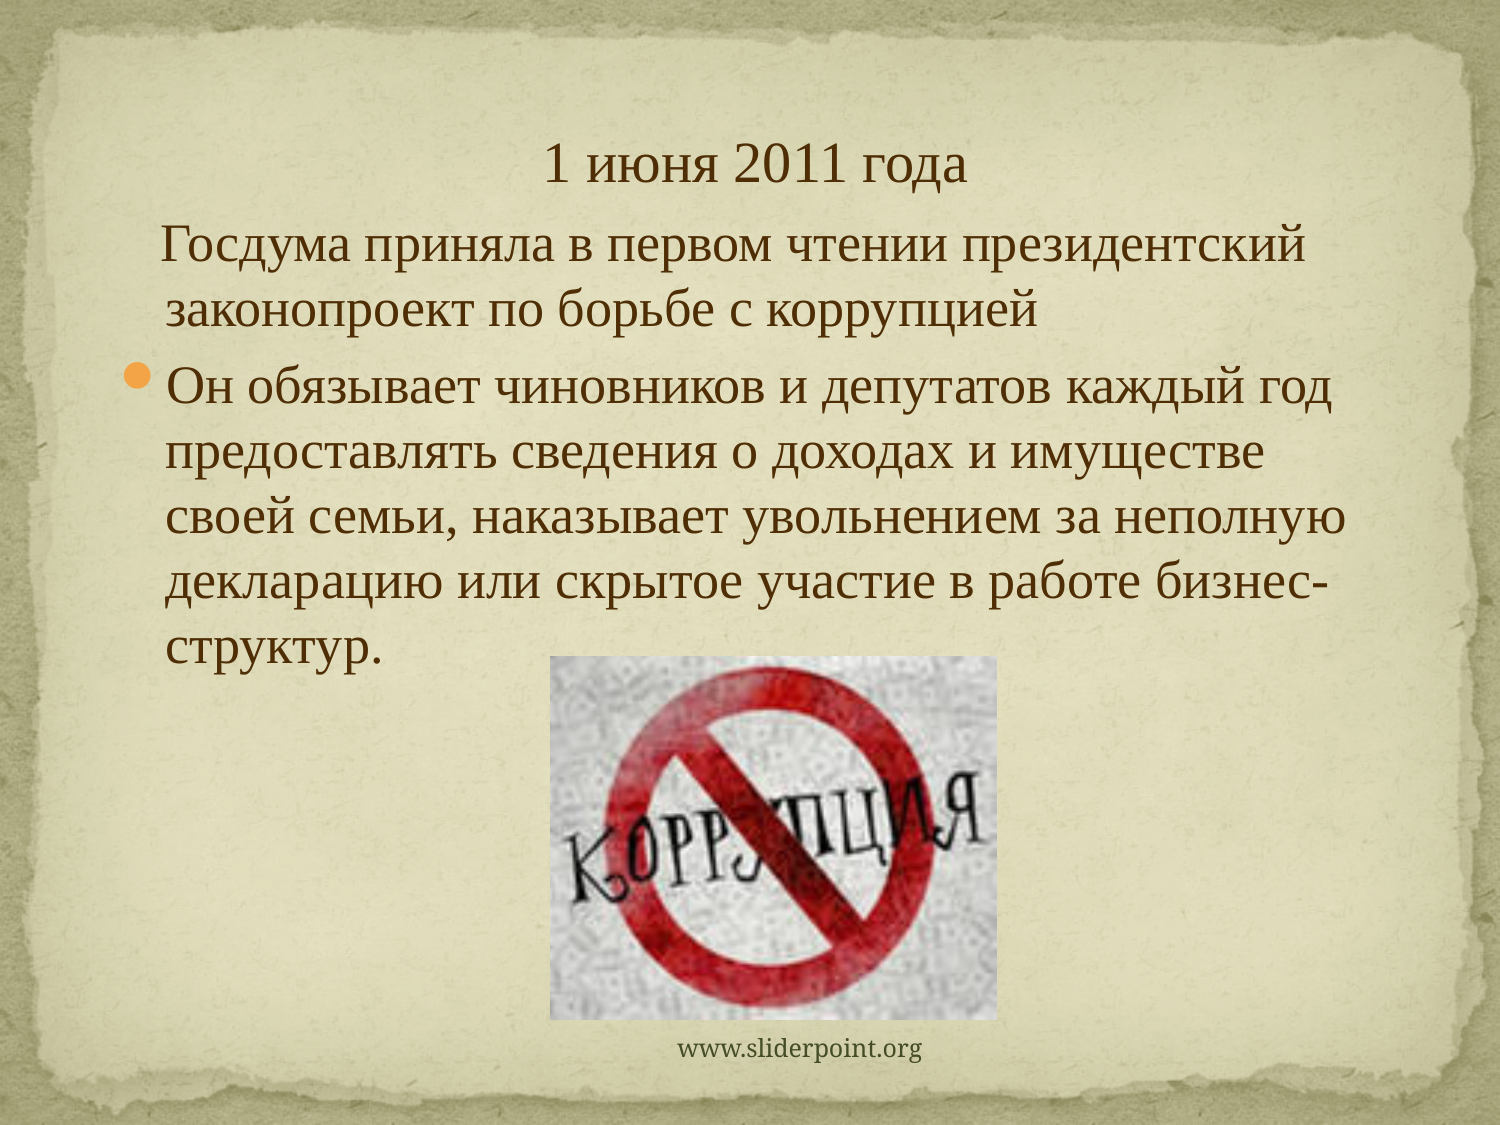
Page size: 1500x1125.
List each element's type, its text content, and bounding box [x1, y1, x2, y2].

list 1 июня 2011 года Госдума приняла в первом чтении президентский законопроект по борьбе с коррупцией Он обязывает чиновников и депутатов каждый год предоставлять сведения о доходах и имуществе своей семьи, наказывает увольнением за неполную декларацию или скрытое участие в работе бизнес-структур. [105, 117, 1407, 1000]
footer www.sliderpoint.org [350, 1017, 938, 1081]
picture [550, 656, 997, 1020]
